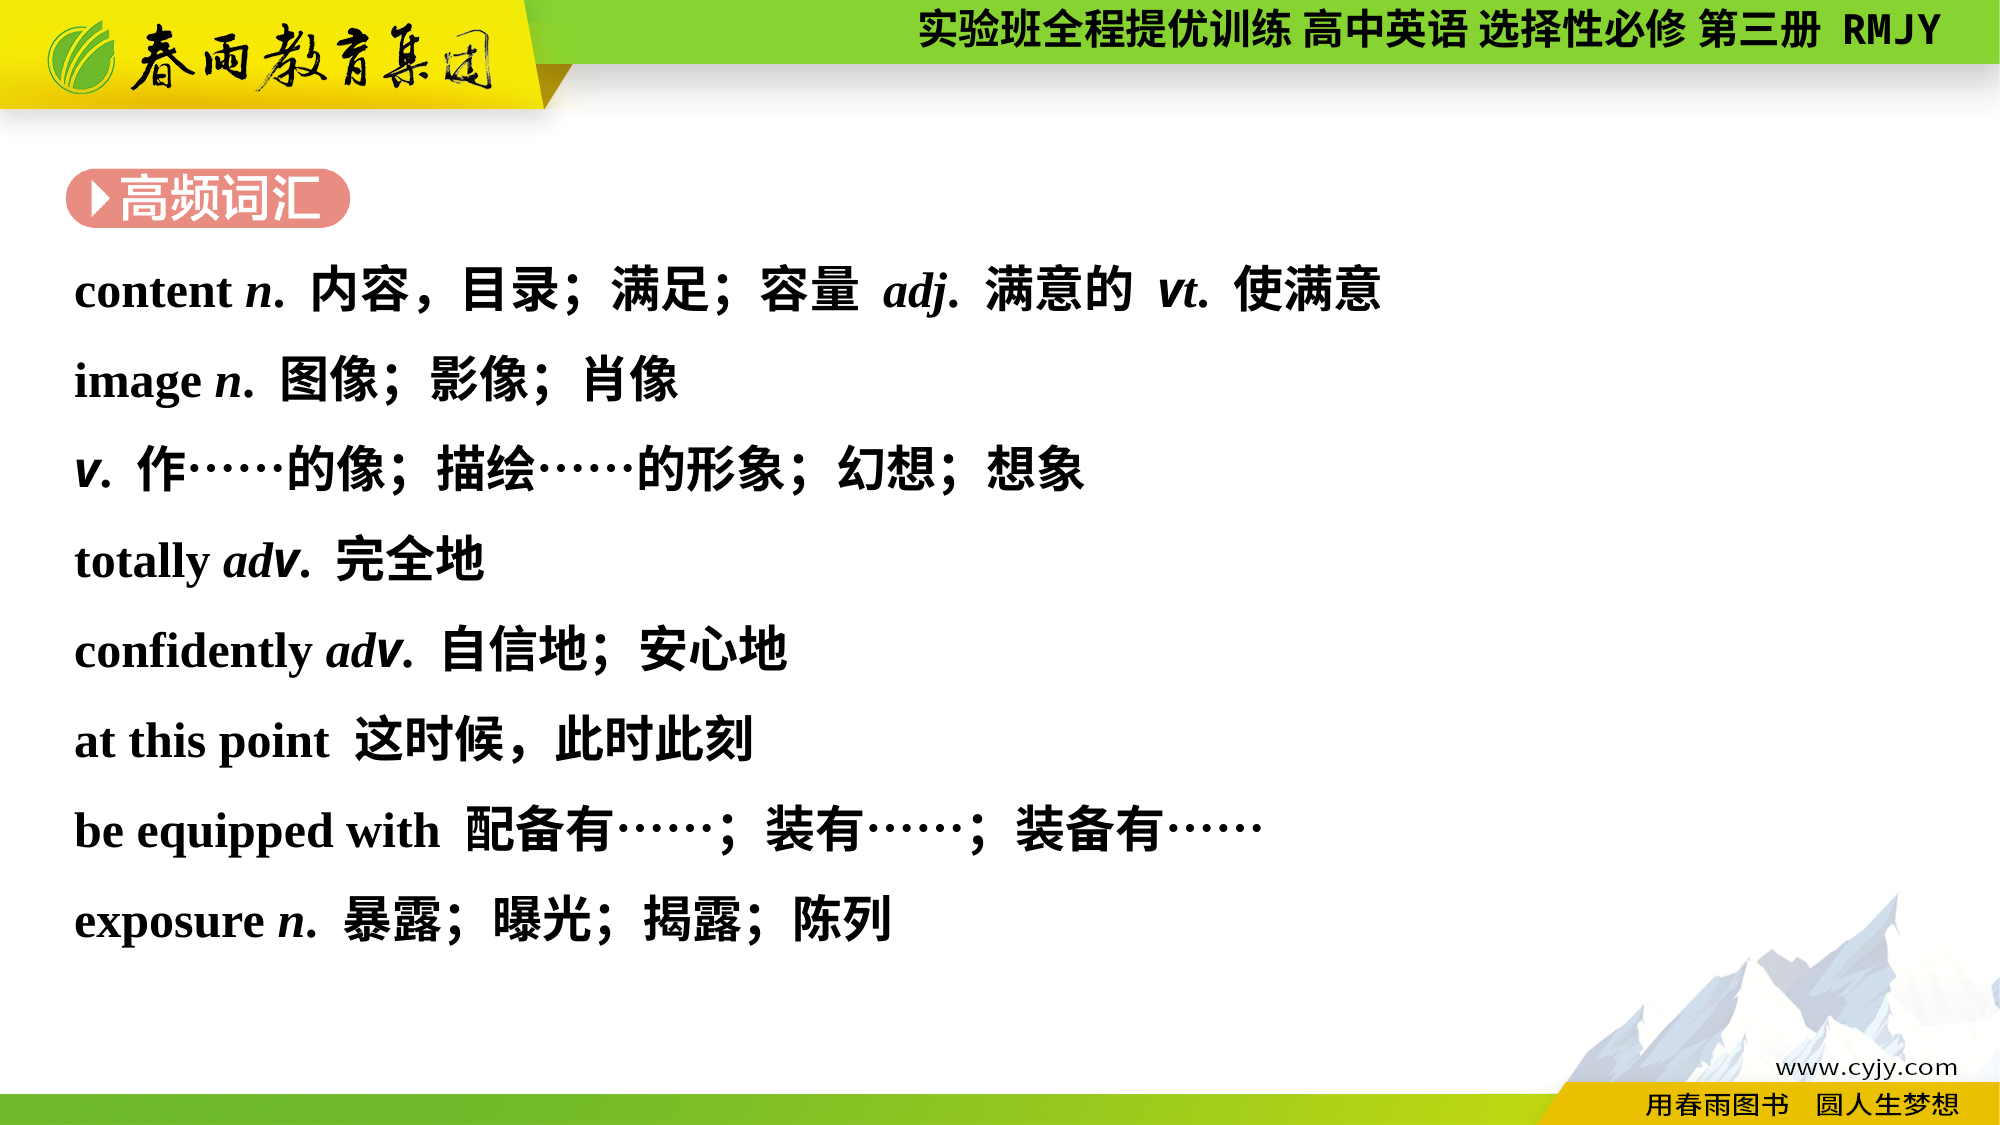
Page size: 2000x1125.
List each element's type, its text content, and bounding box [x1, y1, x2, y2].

picture [0, 0, 2000, 1125]
list content n. 内容，目录；满足；容量 adj. 满意的 vt. 使满意 image n. 图像；影像；肖像 v. 作……的像；描绘……的形象；幻想；想象 totally adv. 完全地 confidently adv. 自信地；安心地 at this point 这时候，此时此刻 be equipped with 配备有……；装有……；装备有…… exposure n. 暴露；曝光；揭露；陈列 [59, 219, 1944, 951]
